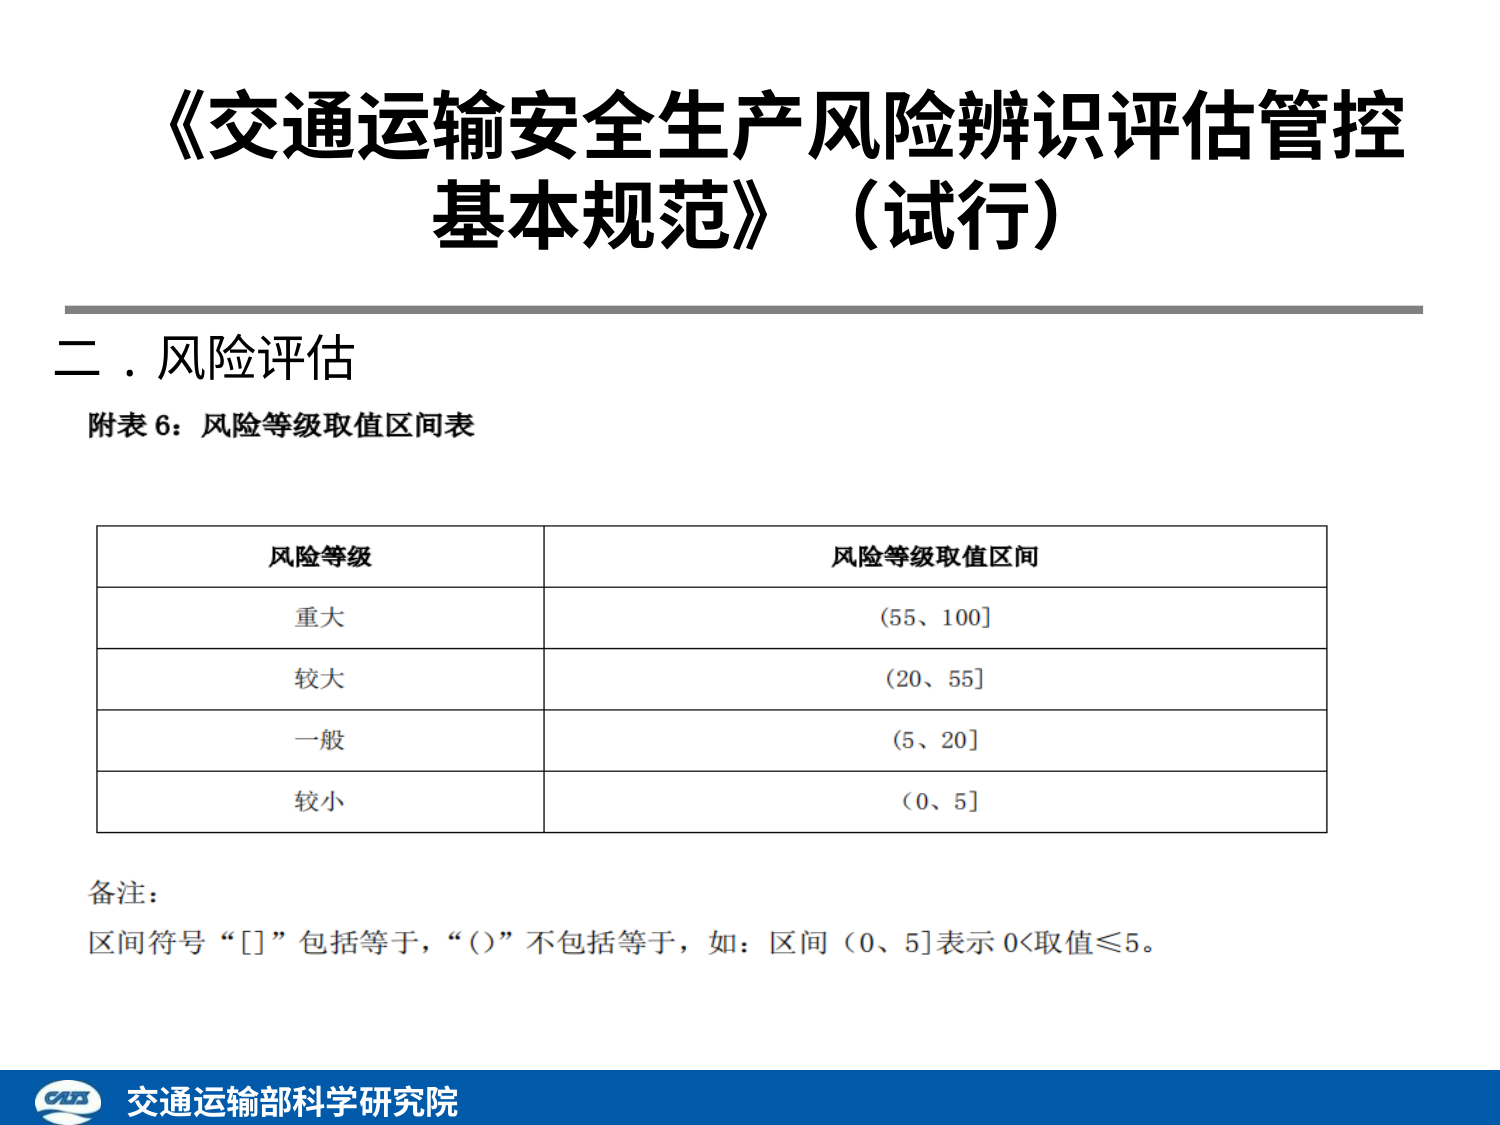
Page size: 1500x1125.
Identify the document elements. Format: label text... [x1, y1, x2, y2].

text_box 《交通运输安全生产风险辨识评估管控基本规范》（试行） [89, 70, 1449, 266]
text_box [64, 394, 1411, 976]
text_box 二.风险评估 [38, 306, 1500, 394]
picture [0, 1070, 1500, 1125]
